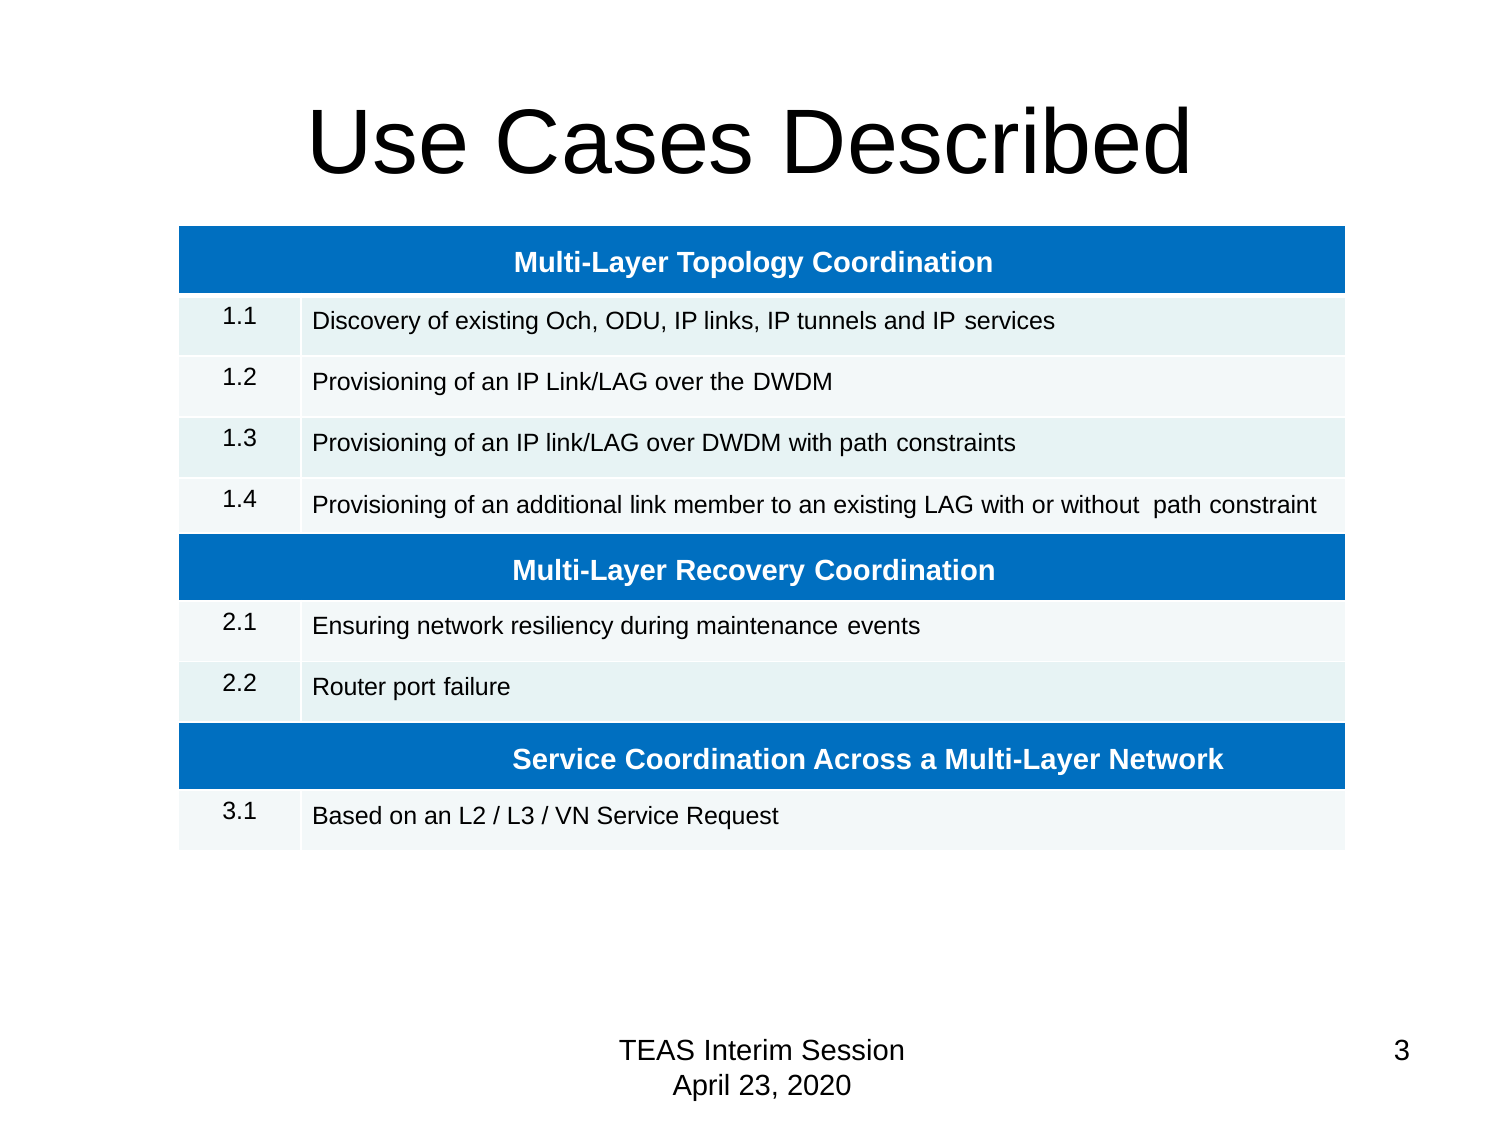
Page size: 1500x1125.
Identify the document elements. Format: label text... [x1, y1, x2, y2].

table_header Service Coordination Across a Multi-Layer Network [179, 723, 1345, 789]
table_cell Provisioning of an IP Link/LAG over the DWDM [302, 357, 1345, 416]
table_cell Multi-Layer Recovery Coordination [179, 534, 1345, 600]
table_cell Based on an L2 / L3 / VN Service Request [302, 791, 1345, 850]
table_cell Router port failure [302, 662, 1345, 721]
table_cell 2.2 [179, 662, 300, 721]
table_cell Provisioning of an additional link member to an existing LAG with or without path constraint [302, 479, 1345, 532]
table_cell 1.4 [179, 479, 300, 532]
table_header Multi-Layer Topology Coordination [179, 226, 1345, 293]
title Use Cases Described [304, 79, 1196, 224]
table_cell 1.1 [179, 298, 300, 355]
table_cell Ensuring network resiliency during maintenance events [302, 602, 1345, 661]
table_cell Provisioning of an IP link/LAG over DWDM with path constraints [302, 418, 1345, 477]
table_cell 2.1 [179, 602, 300, 661]
table_cell 3.1 [179, 791, 300, 850]
footer TEAS Interim Session April 23, 2020 [587, 1031, 937, 1125]
table_cell Discovery of existing Och, ODU, IP links, IP tunnels and IP services [302, 298, 1345, 355]
table_cell 1.2 [179, 357, 300, 416]
table_cell 1.3 [179, 418, 300, 477]
slide_number 3 [1387, 1031, 1417, 1125]
